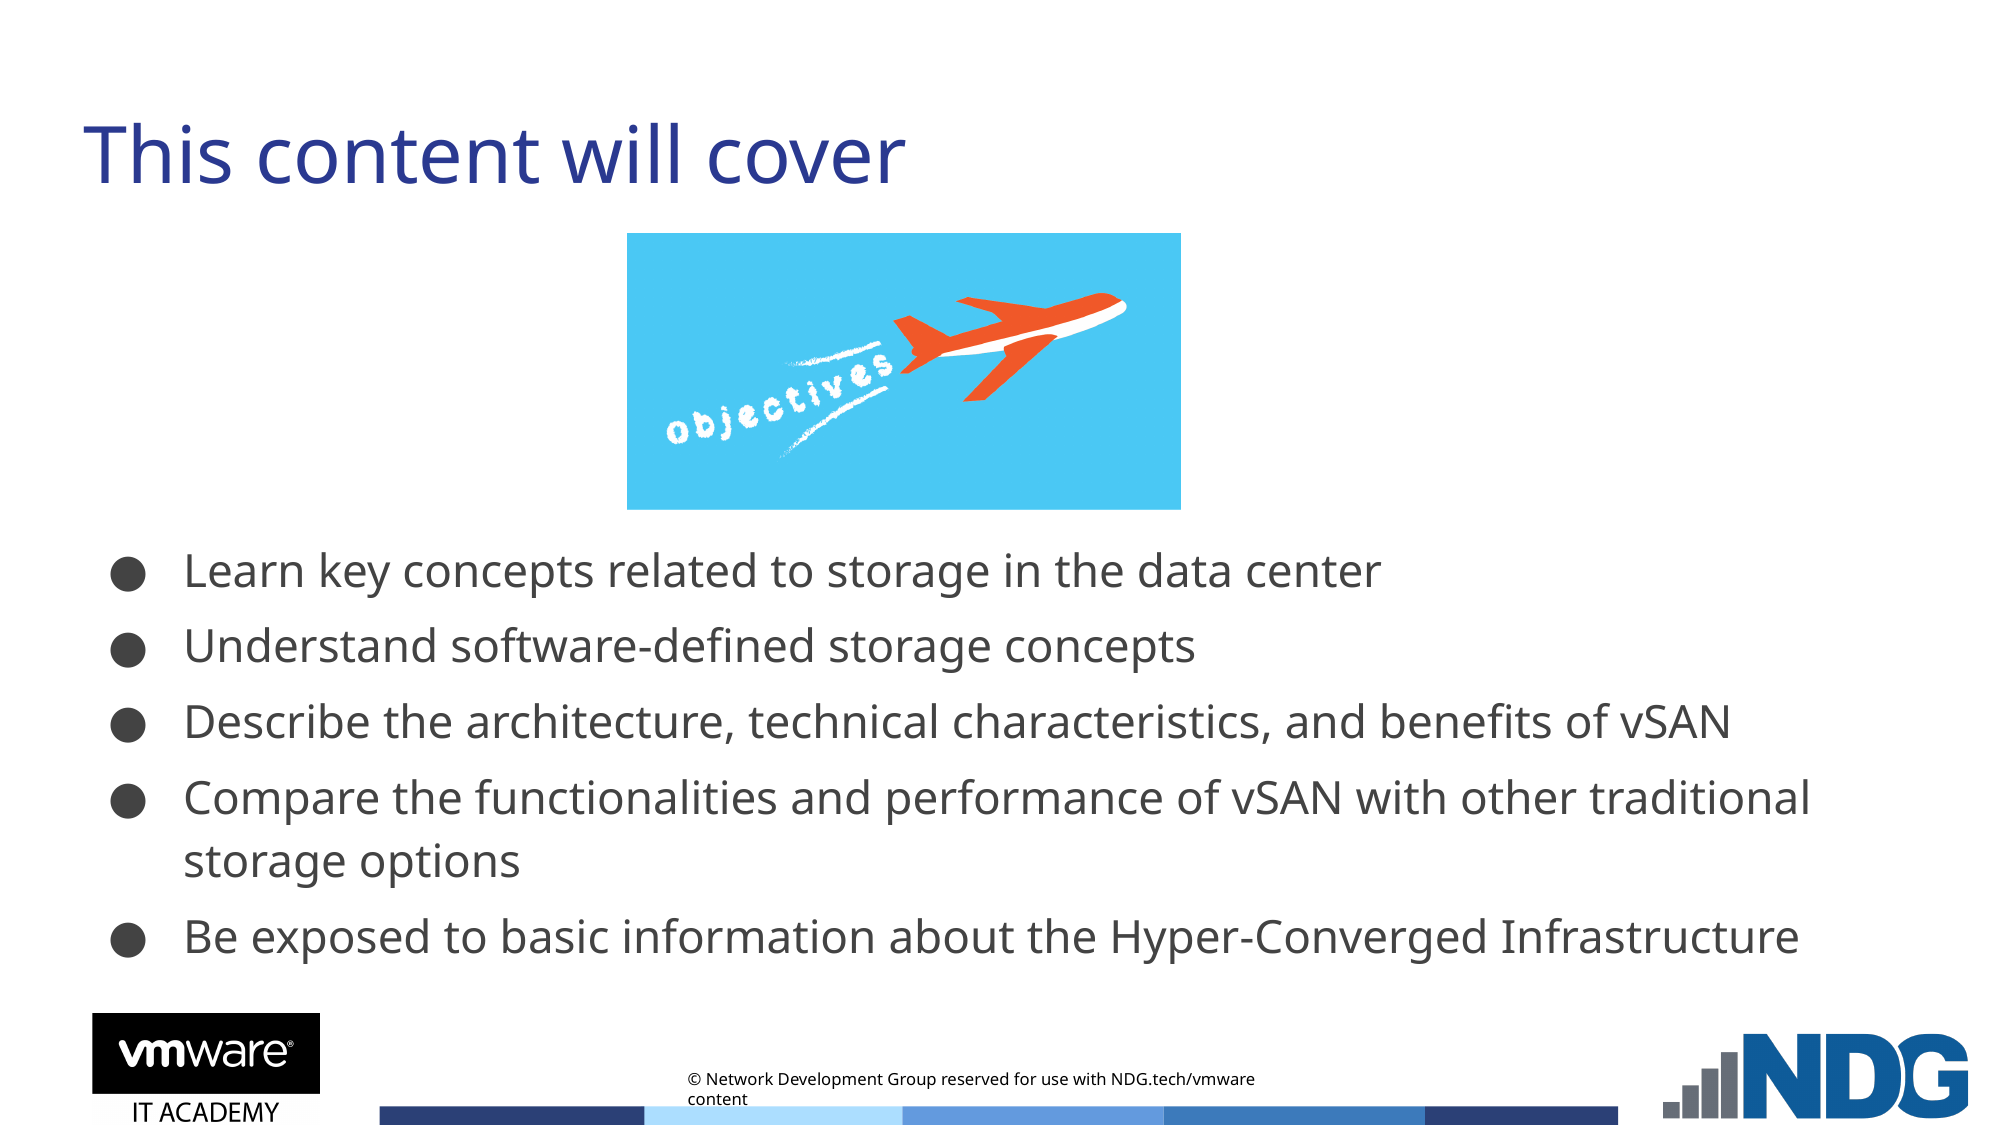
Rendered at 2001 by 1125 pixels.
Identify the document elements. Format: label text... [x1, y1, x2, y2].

title This content will cover [68, 89, 1932, 223]
list Learn key concepts related to storage in the data center Understand software-defined storage concepts Describe the architecture, technical characteristics, and benefits of vSAN Compare the functionalities and performance of vSAN with other traditional storage options Be exposed to basic information about the Hyper-Converged Infrastructure [68, 518, 1932, 998]
picture [1648, 1026, 1984, 1125]
picture [92, 1013, 320, 1125]
picture [626, 233, 1182, 510]
